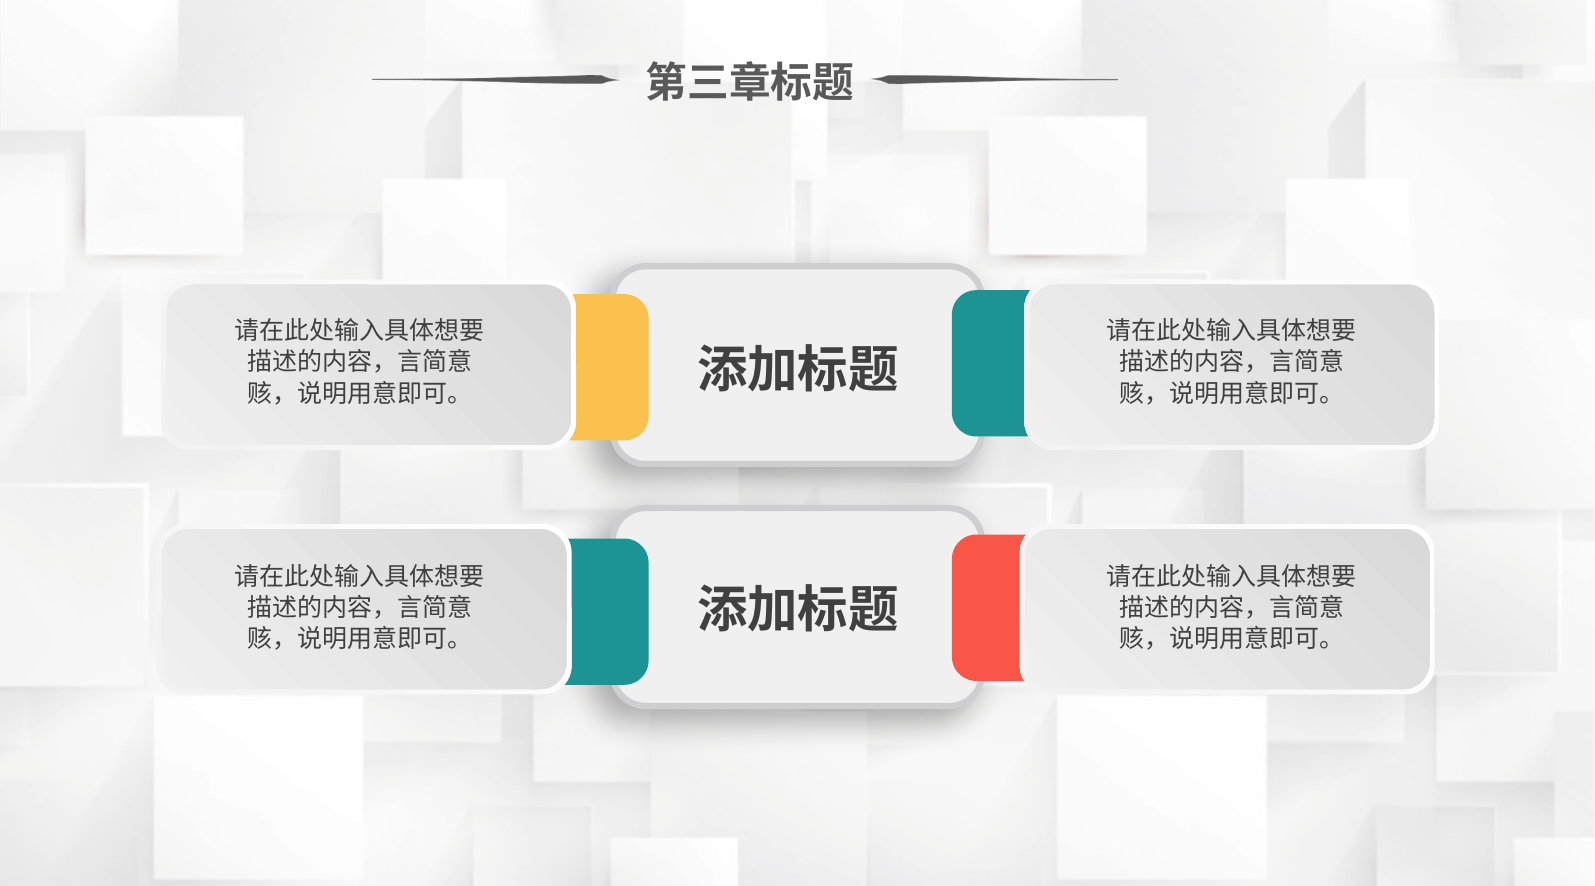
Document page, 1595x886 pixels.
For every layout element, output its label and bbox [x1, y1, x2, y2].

picture [0, 0, 1595, 886]
text_box [1019, 523, 1435, 695]
text_box [581, 293, 649, 441]
text_box [576, 538, 649, 686]
text_box [951, 534, 1014, 682]
text_box [160, 279, 577, 450]
text_box [1024, 279, 1440, 450]
text_box [951, 289, 1019, 437]
text_box [156, 523, 572, 695]
